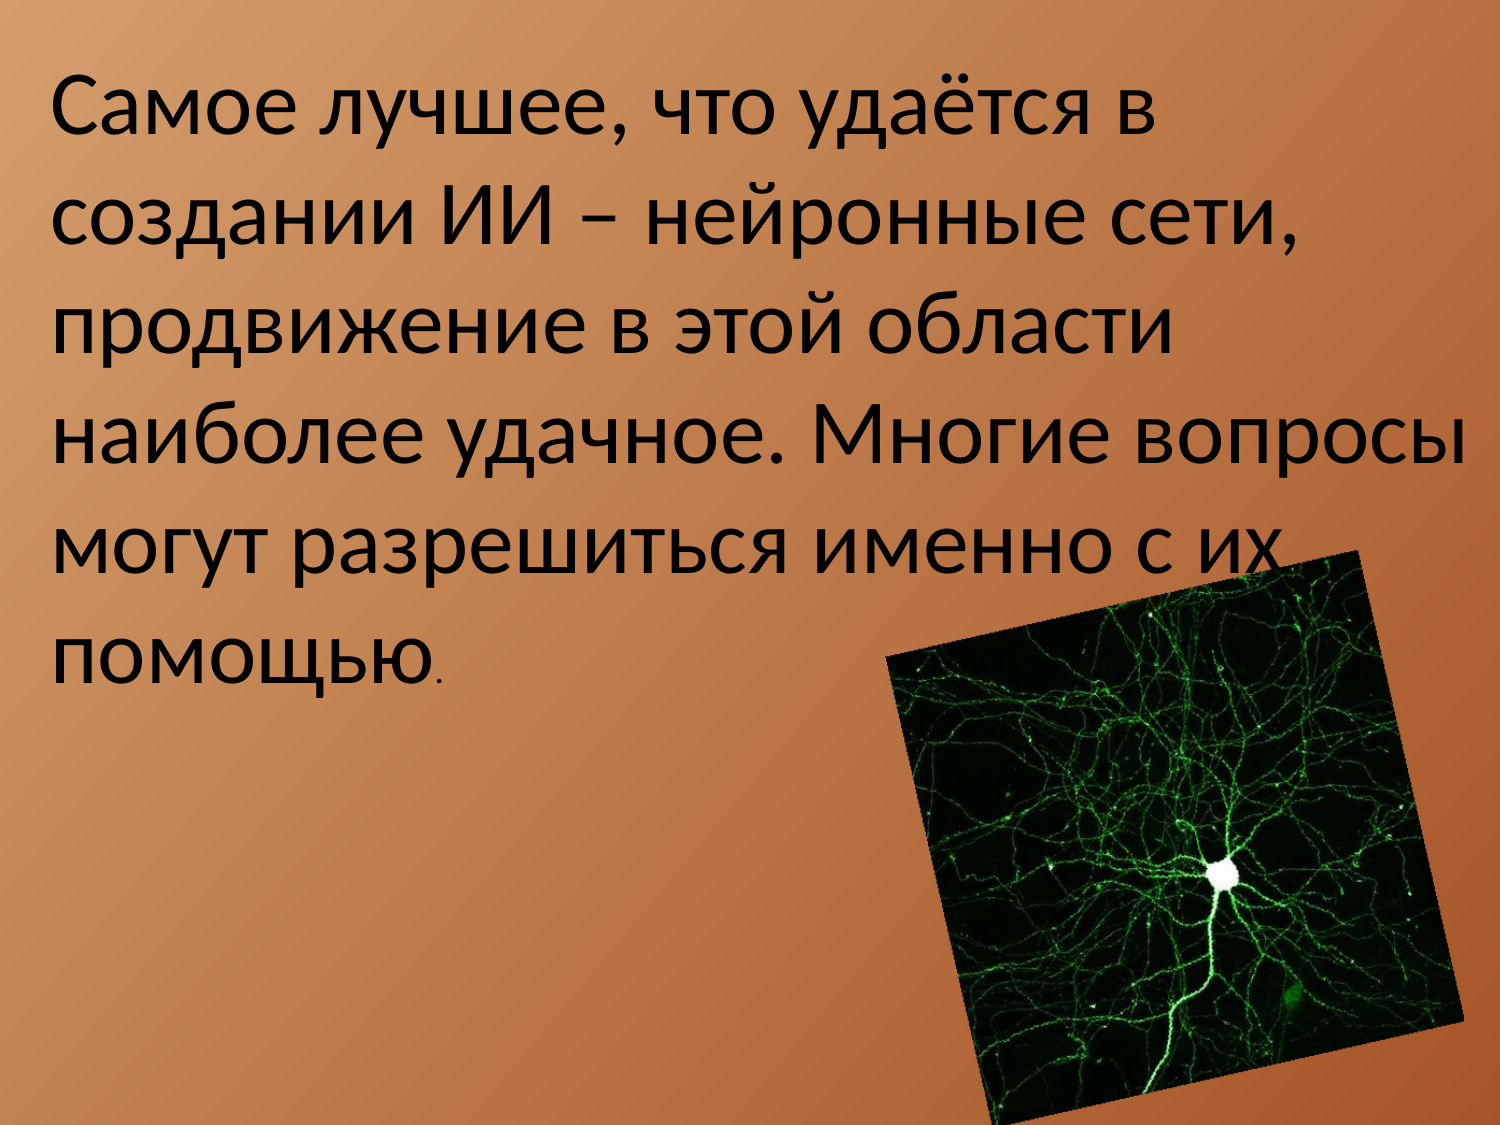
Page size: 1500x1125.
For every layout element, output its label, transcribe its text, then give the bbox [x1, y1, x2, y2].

picture [886, 550, 1464, 1125]
text_box Самое лучшее, что удаётся в создании ИИ – нейронные сети, продвижение в этой области наиболее удачное. Многие вопросы могут разрешиться именно с их помощью. [35, 35, 1500, 710]
